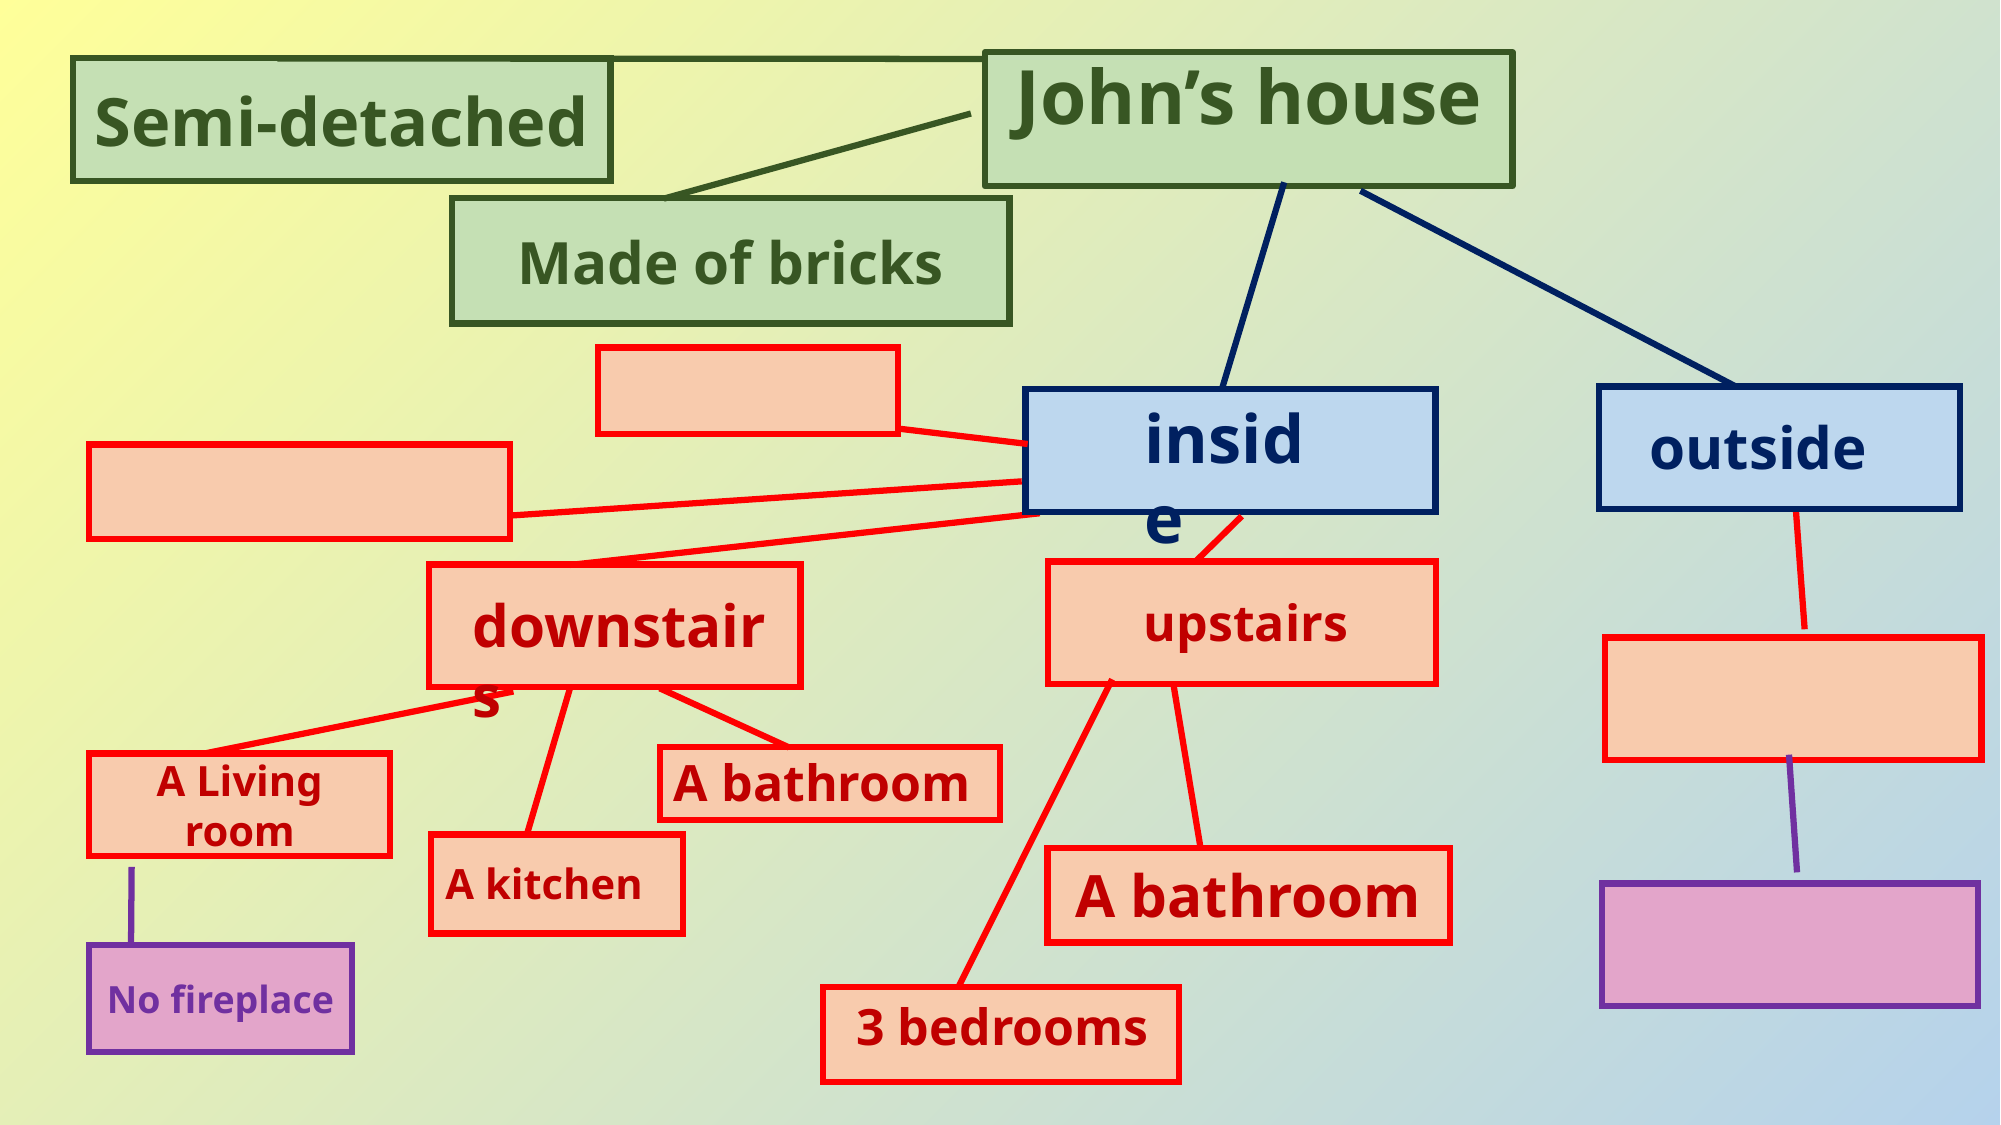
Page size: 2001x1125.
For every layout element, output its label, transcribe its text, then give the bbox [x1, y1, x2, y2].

text_box [822, 678, 1180, 1083]
text_box [430, 737, 684, 935]
text_box A Living room [88, 701, 457, 857]
text_box [1794, 510, 1806, 630]
text_box A kitchen [429, 850, 660, 915]
text_box upstairs [1129, 584, 1436, 660]
text_box [1359, 189, 1961, 510]
text_box [597, 347, 1028, 446]
text_box inside [1129, 389, 1352, 564]
text_box [1787, 754, 1799, 873]
text_box A bathroom [1060, 852, 1437, 937]
text_box No fireplace [88, 944, 353, 1053]
text_box A bathroom [659, 744, 1015, 819]
text_box [428, 513, 1040, 688]
text_box [763, 737, 785, 744]
text_box [1601, 883, 1979, 1007]
text_box outside [1634, 404, 1911, 489]
text_box [88, 443, 1022, 540]
text_box Semi-detached [72, 57, 987, 182]
text_box [1604, 636, 1982, 761]
text_box [1047, 681, 1451, 944]
text_box [1024, 181, 1437, 513]
text_box downstairs [457, 582, 795, 737]
text_box 3 bedrooms [841, 987, 1180, 1063]
subtitle John’s house [984, 52, 1513, 187]
text_box [1047, 561, 1437, 685]
text_box Made of bricks [451, 112, 1010, 324]
